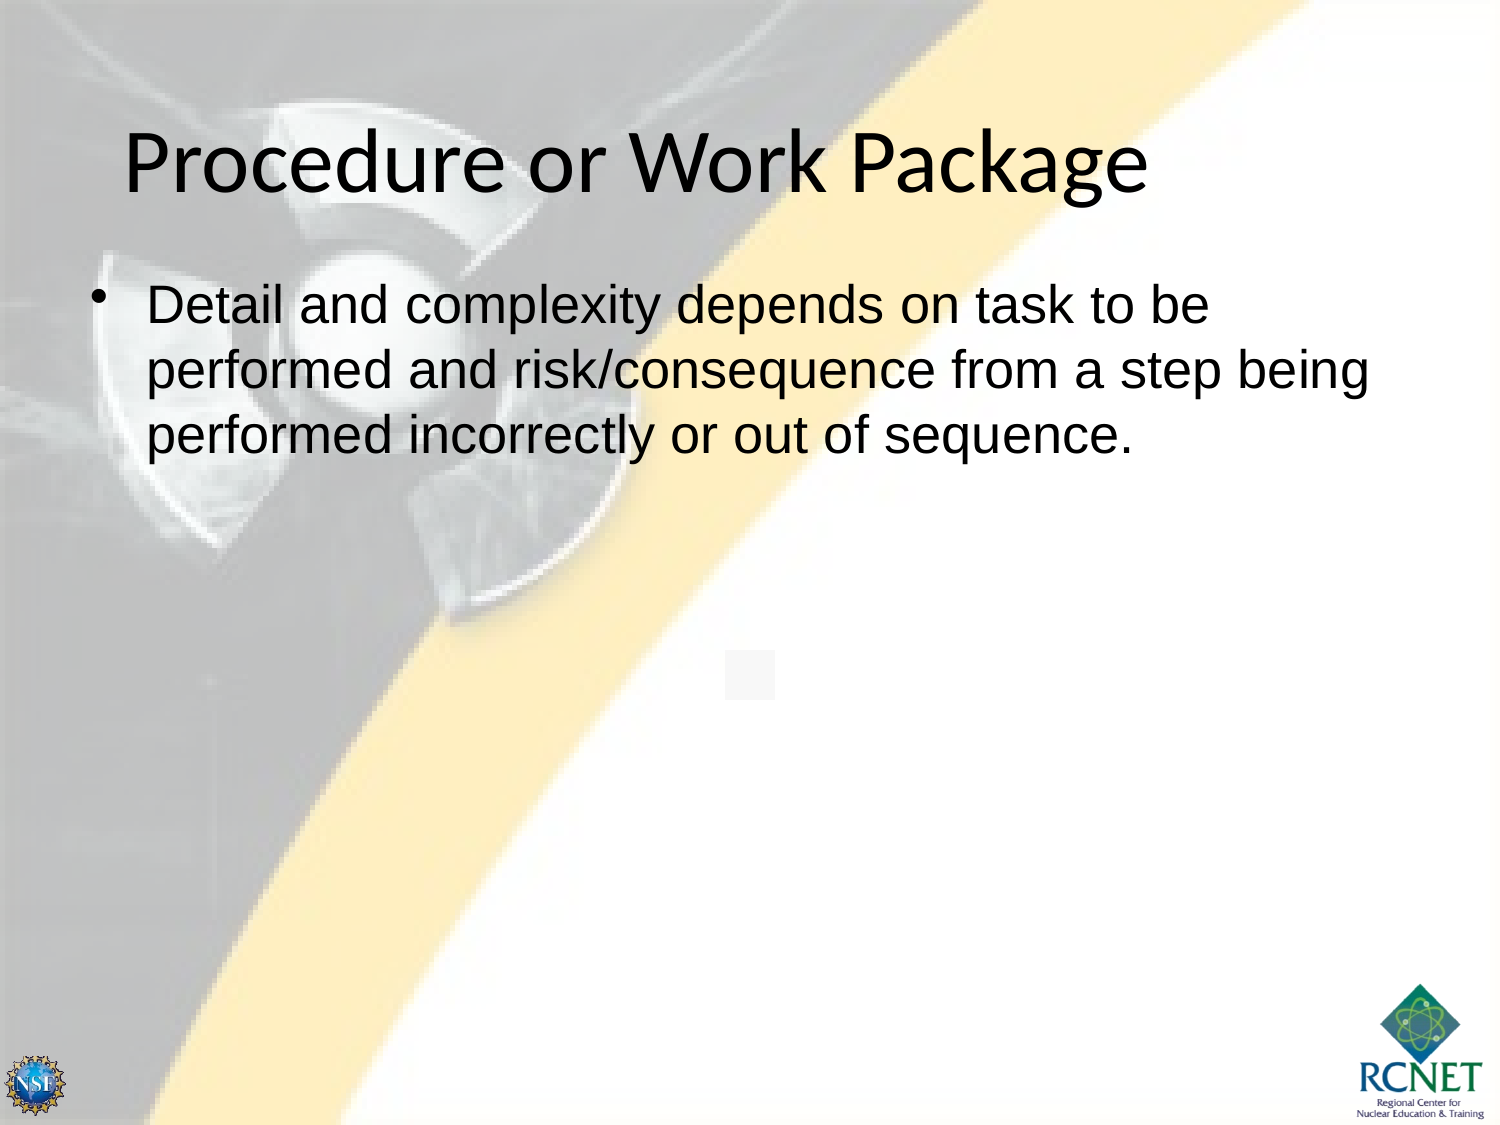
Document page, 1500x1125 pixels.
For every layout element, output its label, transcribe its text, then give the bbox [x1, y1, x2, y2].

text_box Detail and complexity depends on task to be performed and risk/consequence from a step being performed incorrectly or out of sequence. [74, 262, 1425, 1013]
picture [1332, 977, 1500, 1125]
title Procedure or Work Package [0, 62, 1275, 250]
text_box [137, 324, 1363, 400]
picture [0, 1056, 75, 1116]
